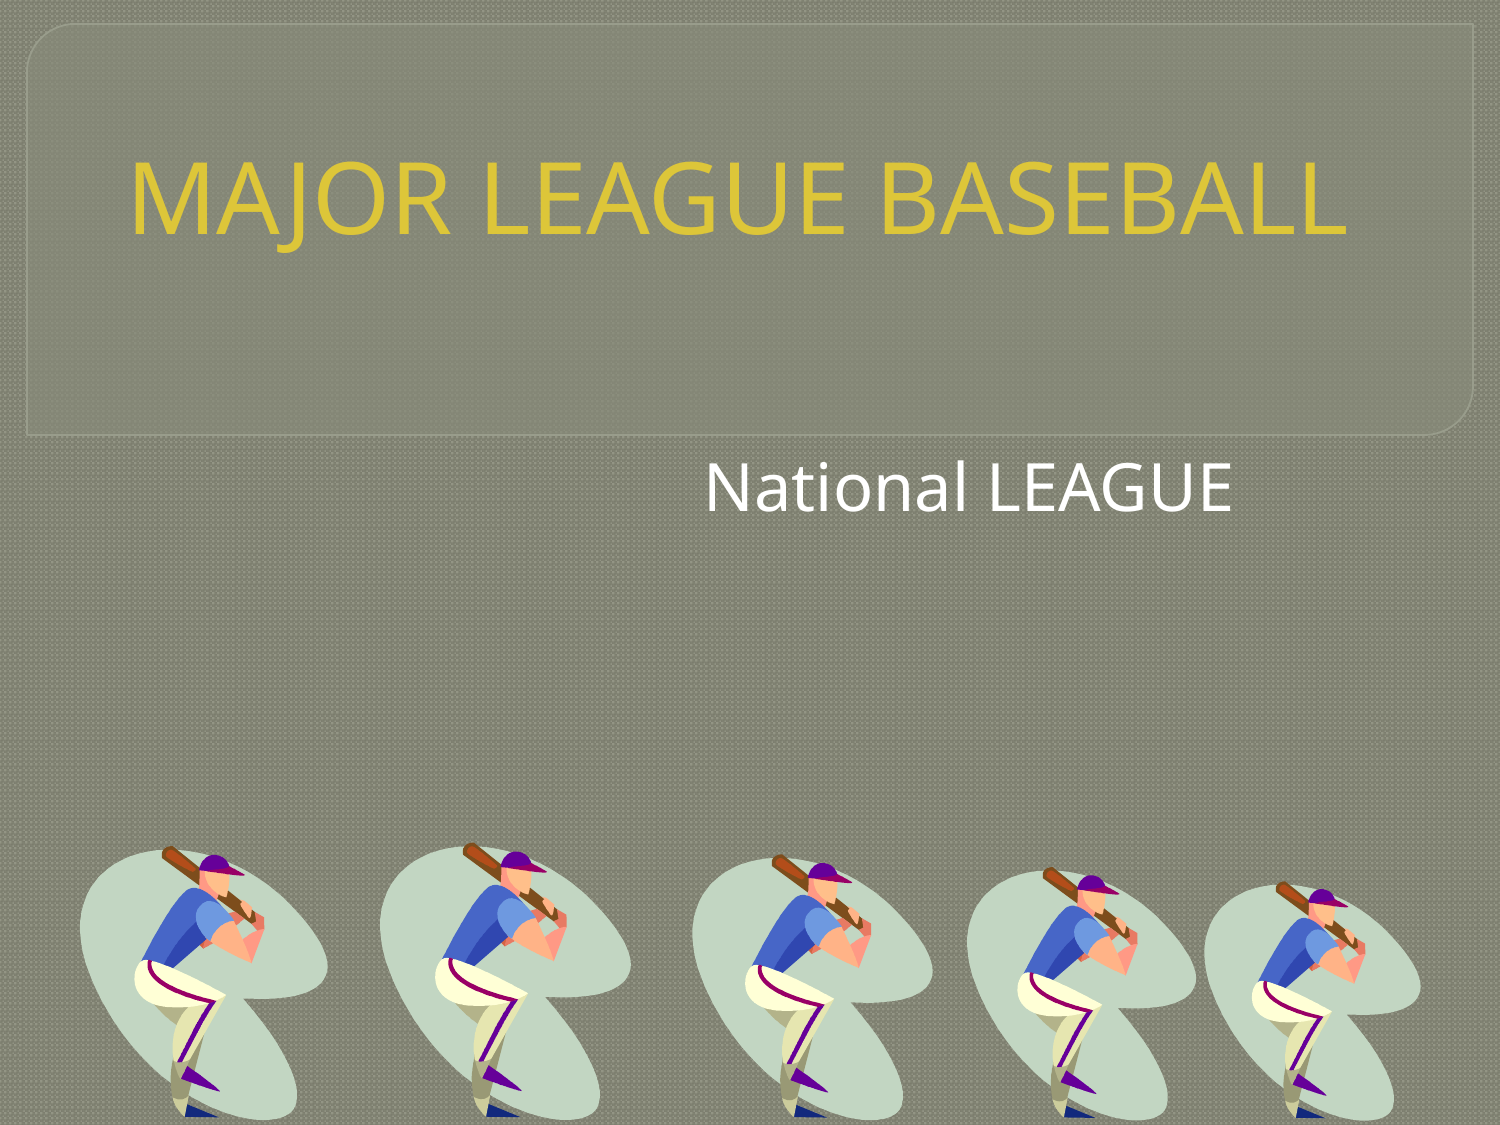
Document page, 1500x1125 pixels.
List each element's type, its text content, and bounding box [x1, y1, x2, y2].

picture [962, 862, 1426, 1125]
subtitle National LEAGUE [225, 437, 1275, 725]
picture [74, 840, 333, 1125]
picture [687, 849, 938, 1125]
picture [374, 837, 637, 1125]
title MAJOR LEAGUE BASEBALL [112, 21, 1388, 263]
